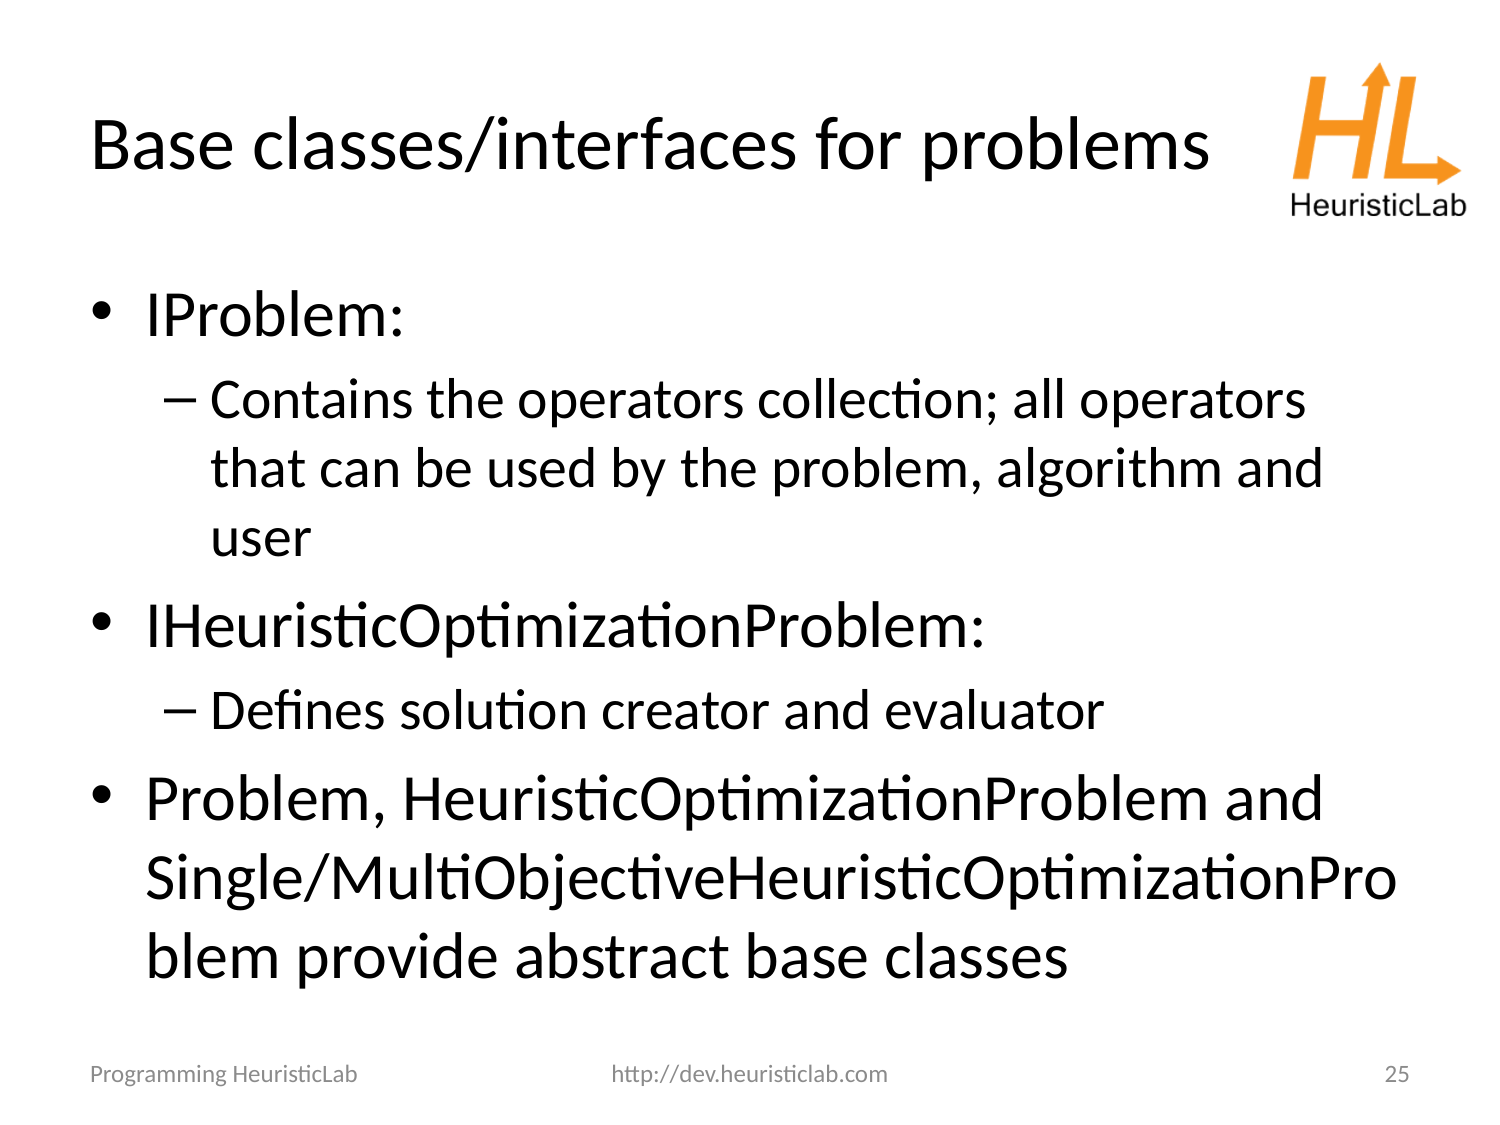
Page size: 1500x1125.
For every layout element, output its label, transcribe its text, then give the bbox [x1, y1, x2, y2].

slide_number 25 [1074, 1042, 1425, 1103]
title Base classes/interfaces for problems [75, 45, 1282, 233]
footer http://dev.heuristiclab.com [512, 1042, 988, 1103]
list IProblem: Contains the operators collection; all operators that can be used by the problem, algorithm and user IHeuristicOptimizationProblem: Defines solution creator and evaluator Problem, HeuristicOptimizationProblem and Single/MultiObjectiveHeuristicOptimizationProblem provide abstract base classes [75, 262, 1425, 1005]
picture [1281, 27, 1474, 244]
slide_number Programming HeuristicLab [75, 1042, 425, 1103]
